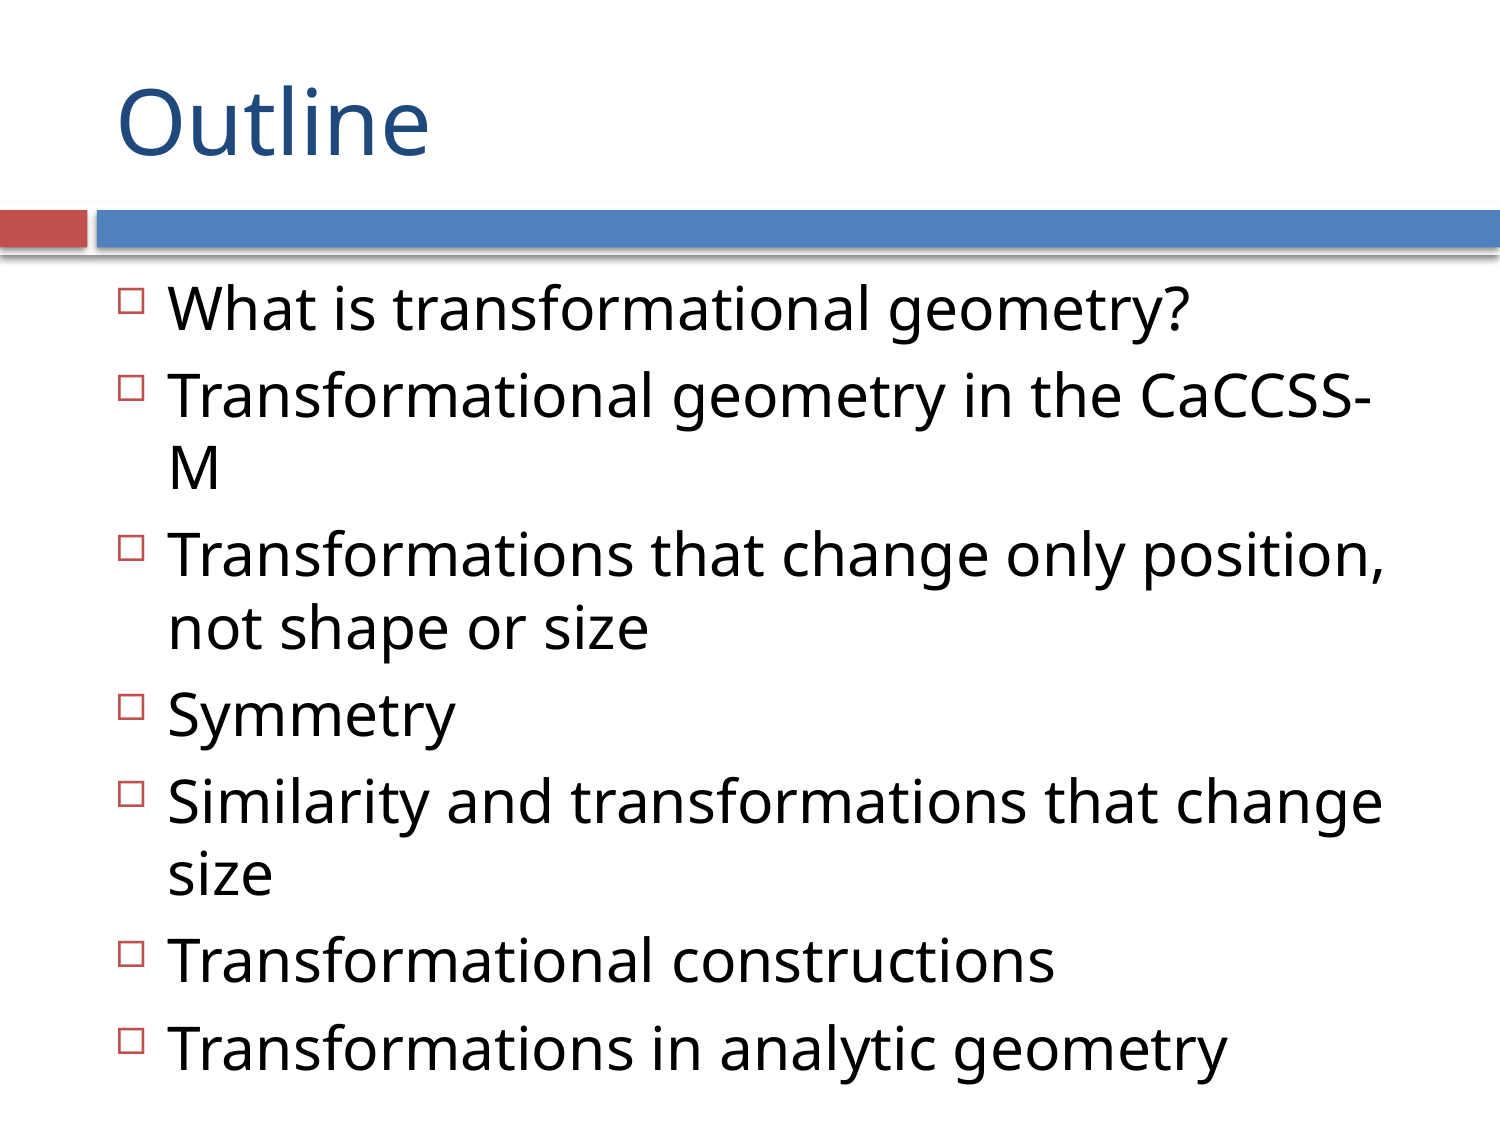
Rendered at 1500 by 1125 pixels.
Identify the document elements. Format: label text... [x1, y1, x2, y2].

list What is transformational geometry? Transformational geometry in the CaCCSS-M Transformations that change only position, not shape or size Symmetry Similarity and transformations that change size Transformational constructions Transformations in analytic geometry [100, 262, 1438, 1000]
title Outline [100, 37, 1438, 200]
